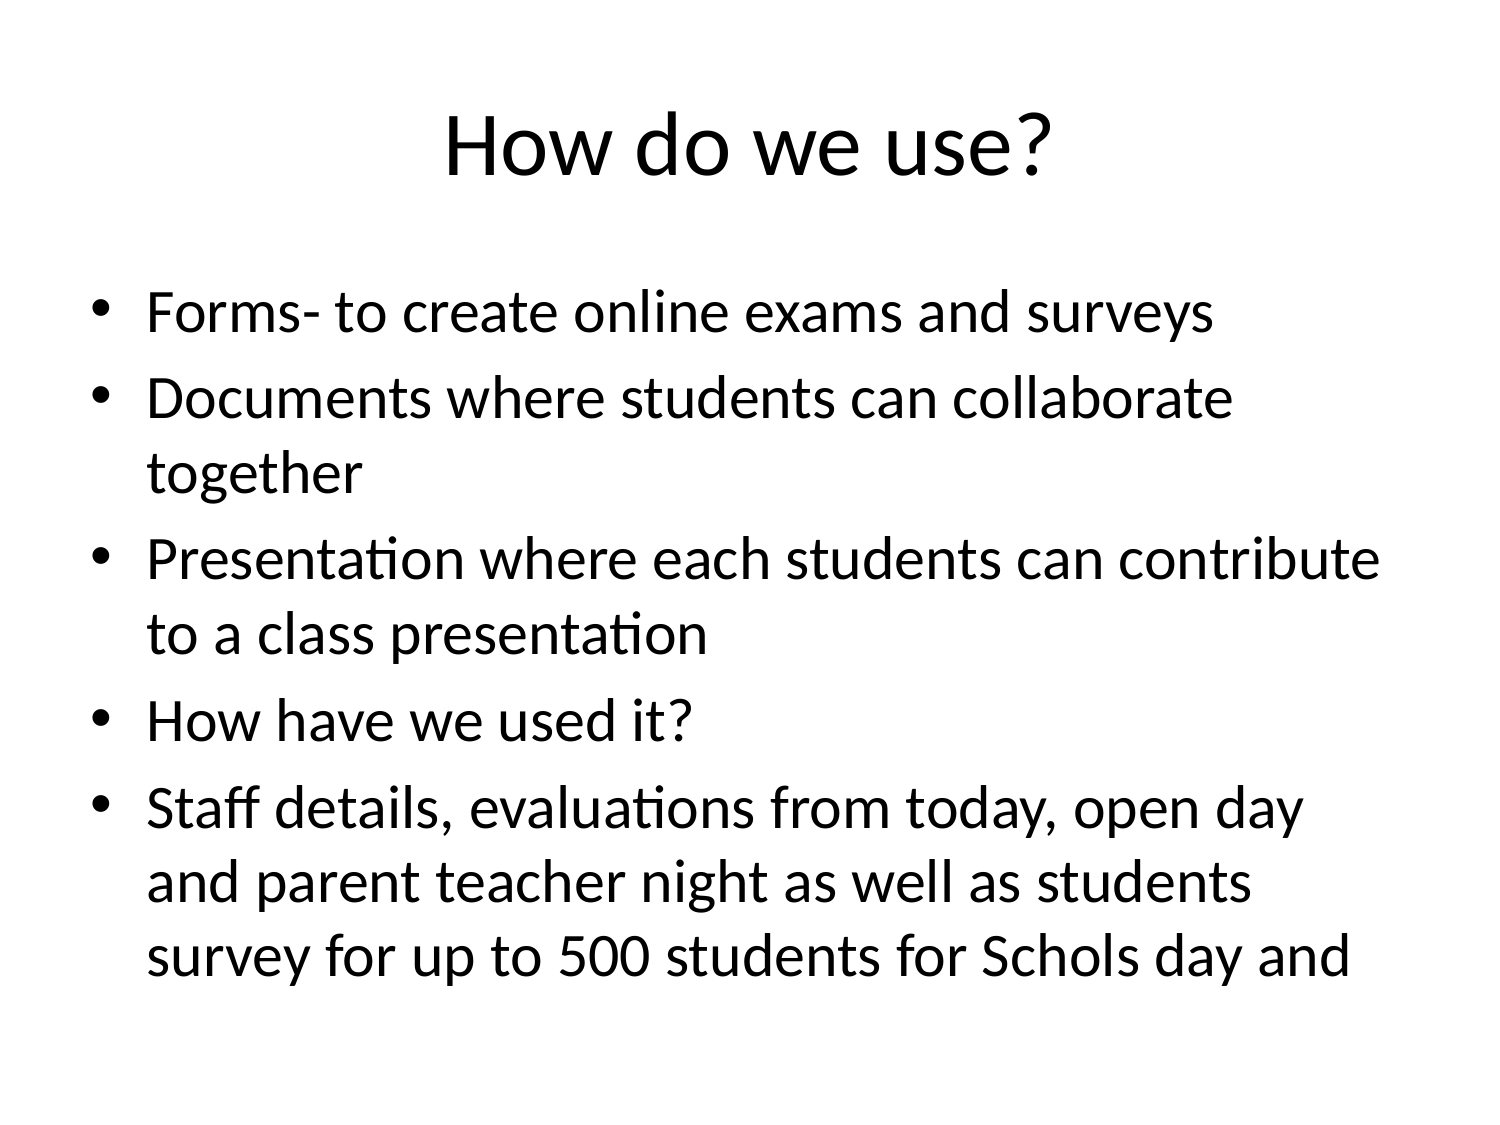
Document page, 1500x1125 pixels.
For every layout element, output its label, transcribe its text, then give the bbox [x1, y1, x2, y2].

title How do we use? [75, 45, 1425, 233]
list Forms- to create online exams and surveys Documents where students can collaborate together Presentation where each students can contribute to a class presentation How have we used it? Staff details, evaluations from today, open day and parent teacher night as well as students survey for up to 500 students for Schols day and [75, 262, 1425, 1005]
